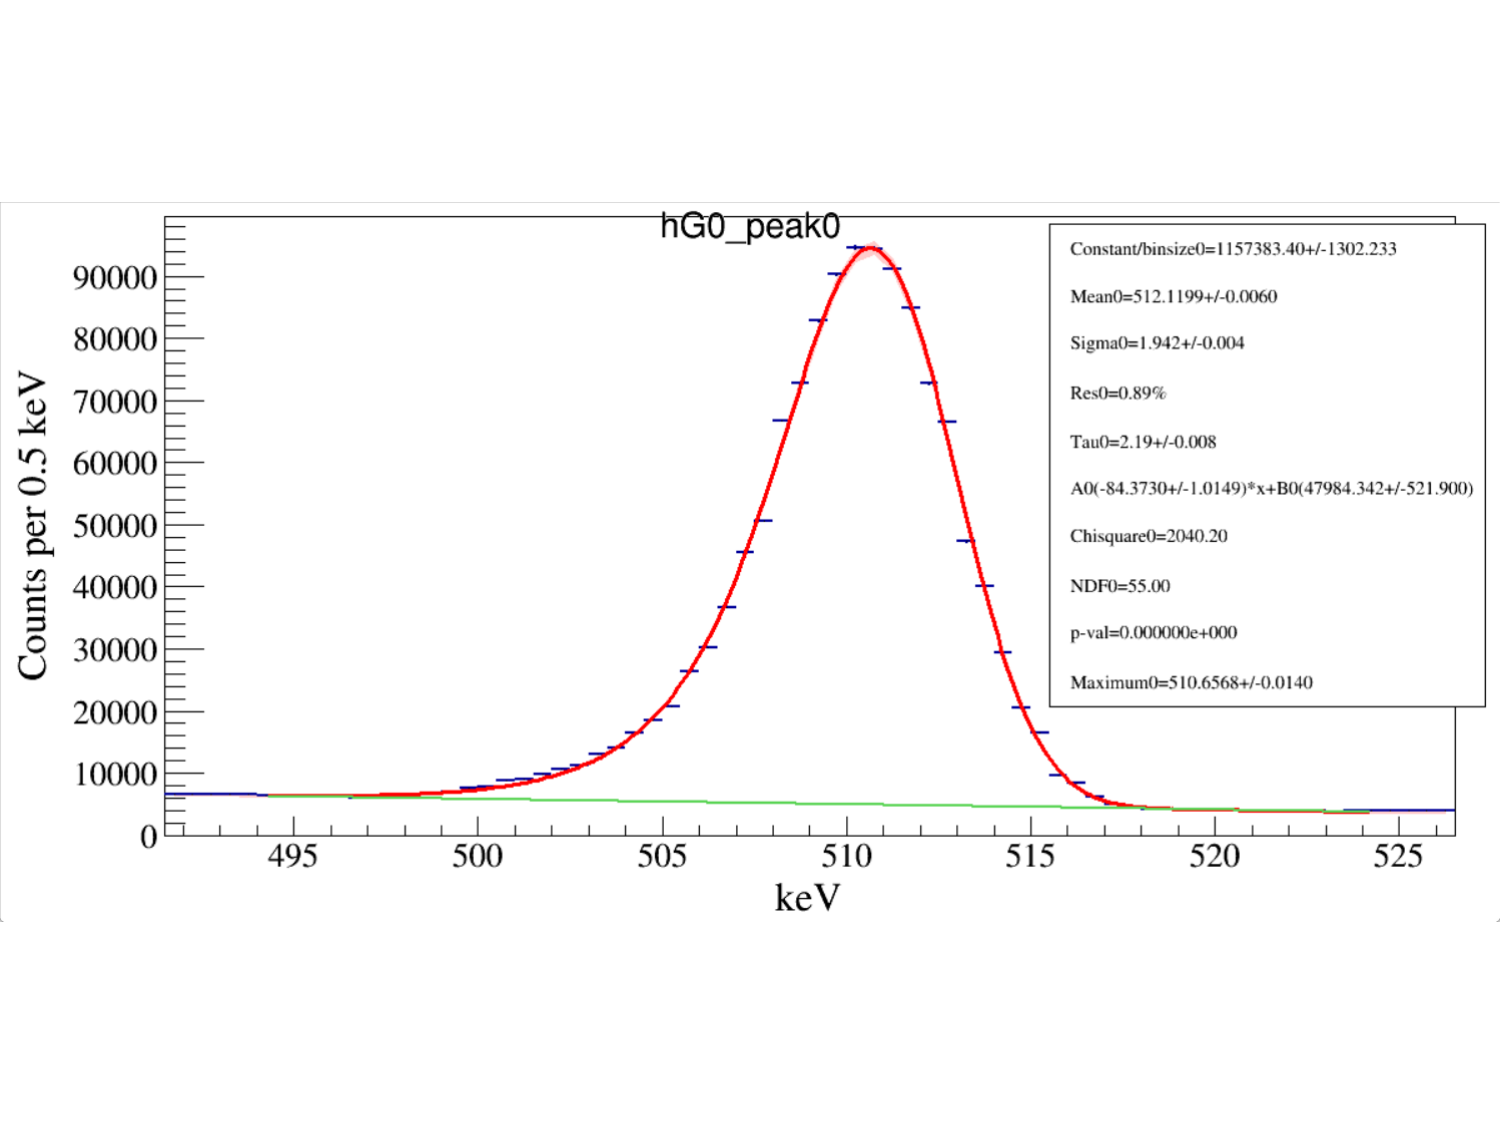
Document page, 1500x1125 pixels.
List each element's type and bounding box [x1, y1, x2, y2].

picture [0, 202, 1500, 922]
